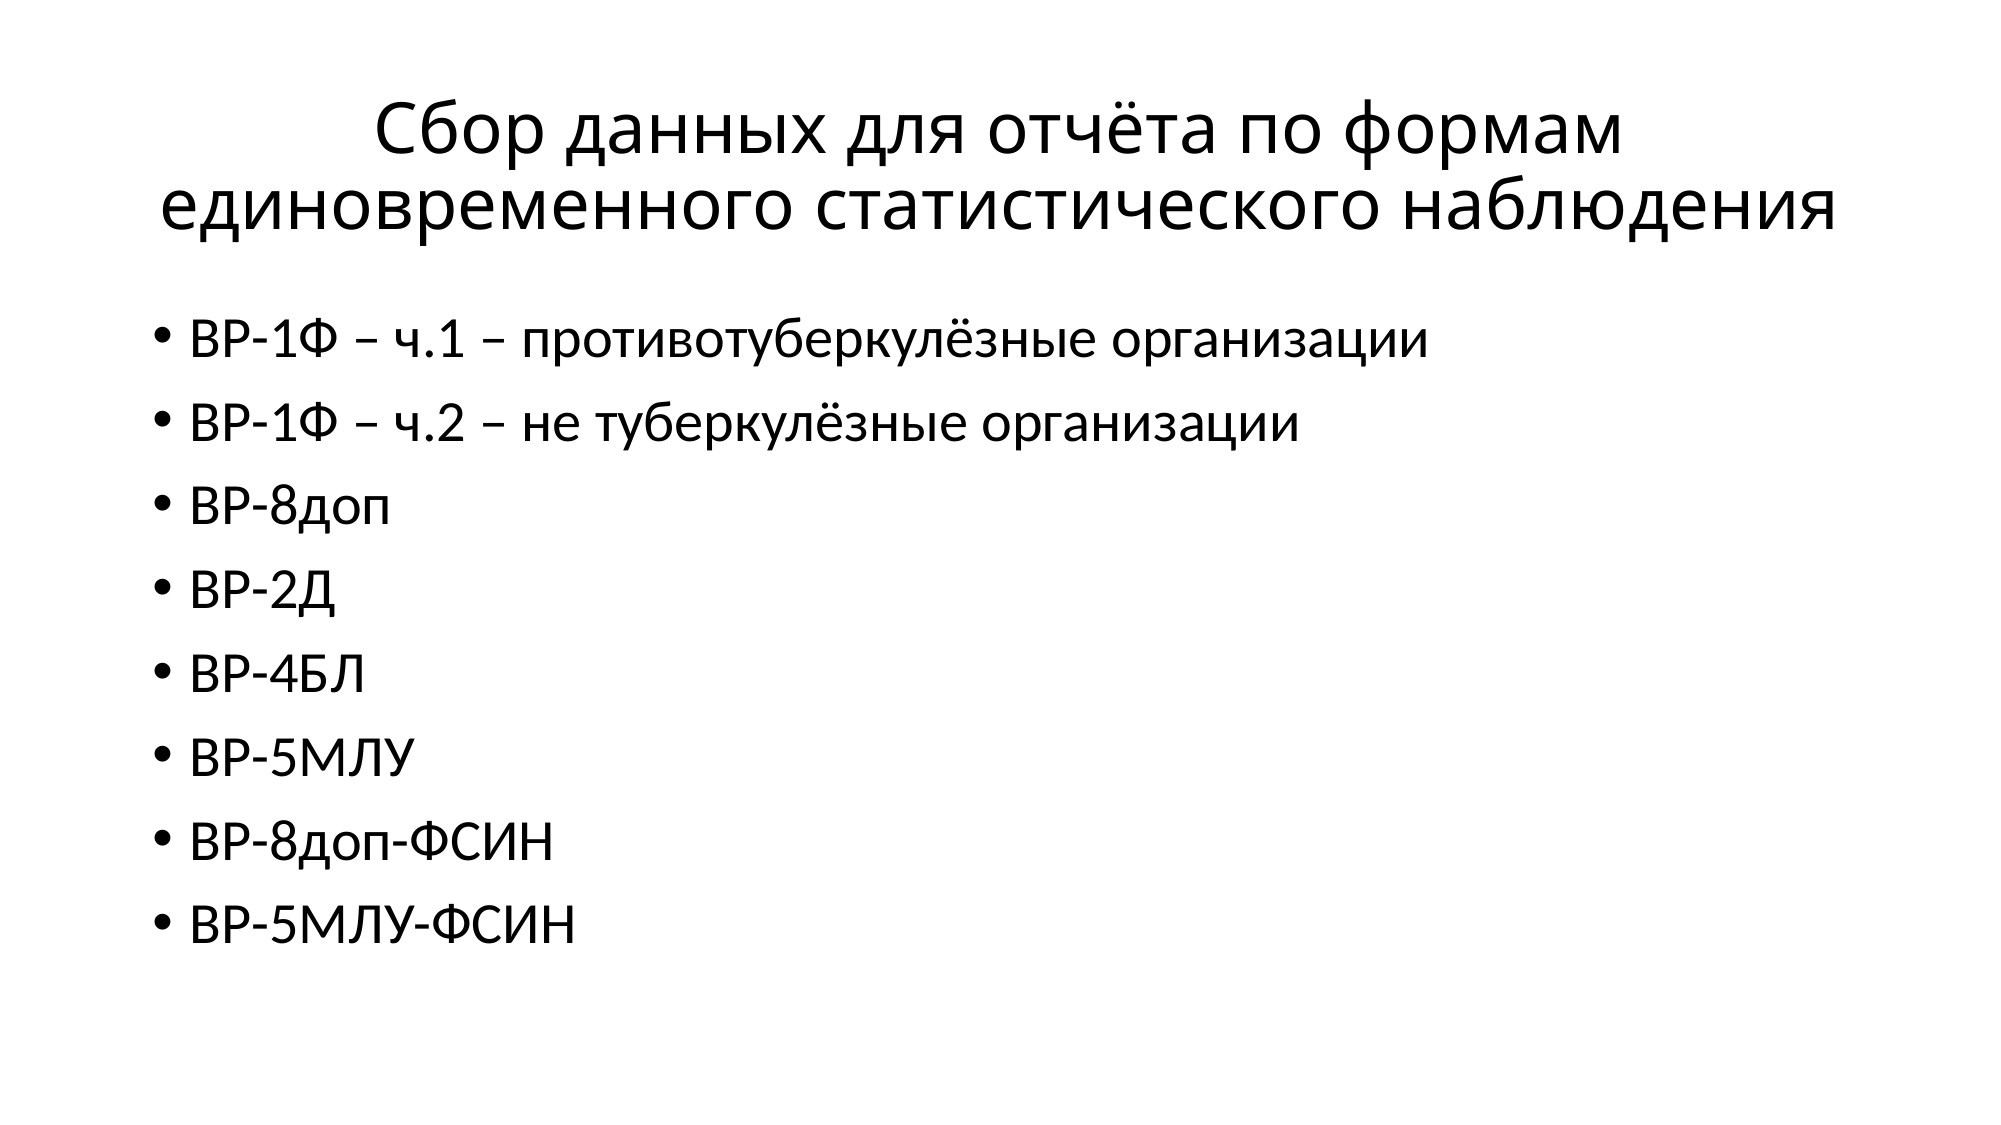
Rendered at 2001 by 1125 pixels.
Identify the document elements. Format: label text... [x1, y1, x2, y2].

list ВР-1Ф – ч.1 – противотуберкулёзные организации ВР-1Ф – ч.2 – не туберкулёзные организации ВР-8доп ВР-2Д ВР-4БЛ ВР-5МЛУ ВР-8доп-ФСИН ВР-5МЛУ-ФСИН [137, 299, 1863, 1014]
title Сбор данных для отчёта по формам единовременного статистического наблюдения [137, 59, 1863, 278]
